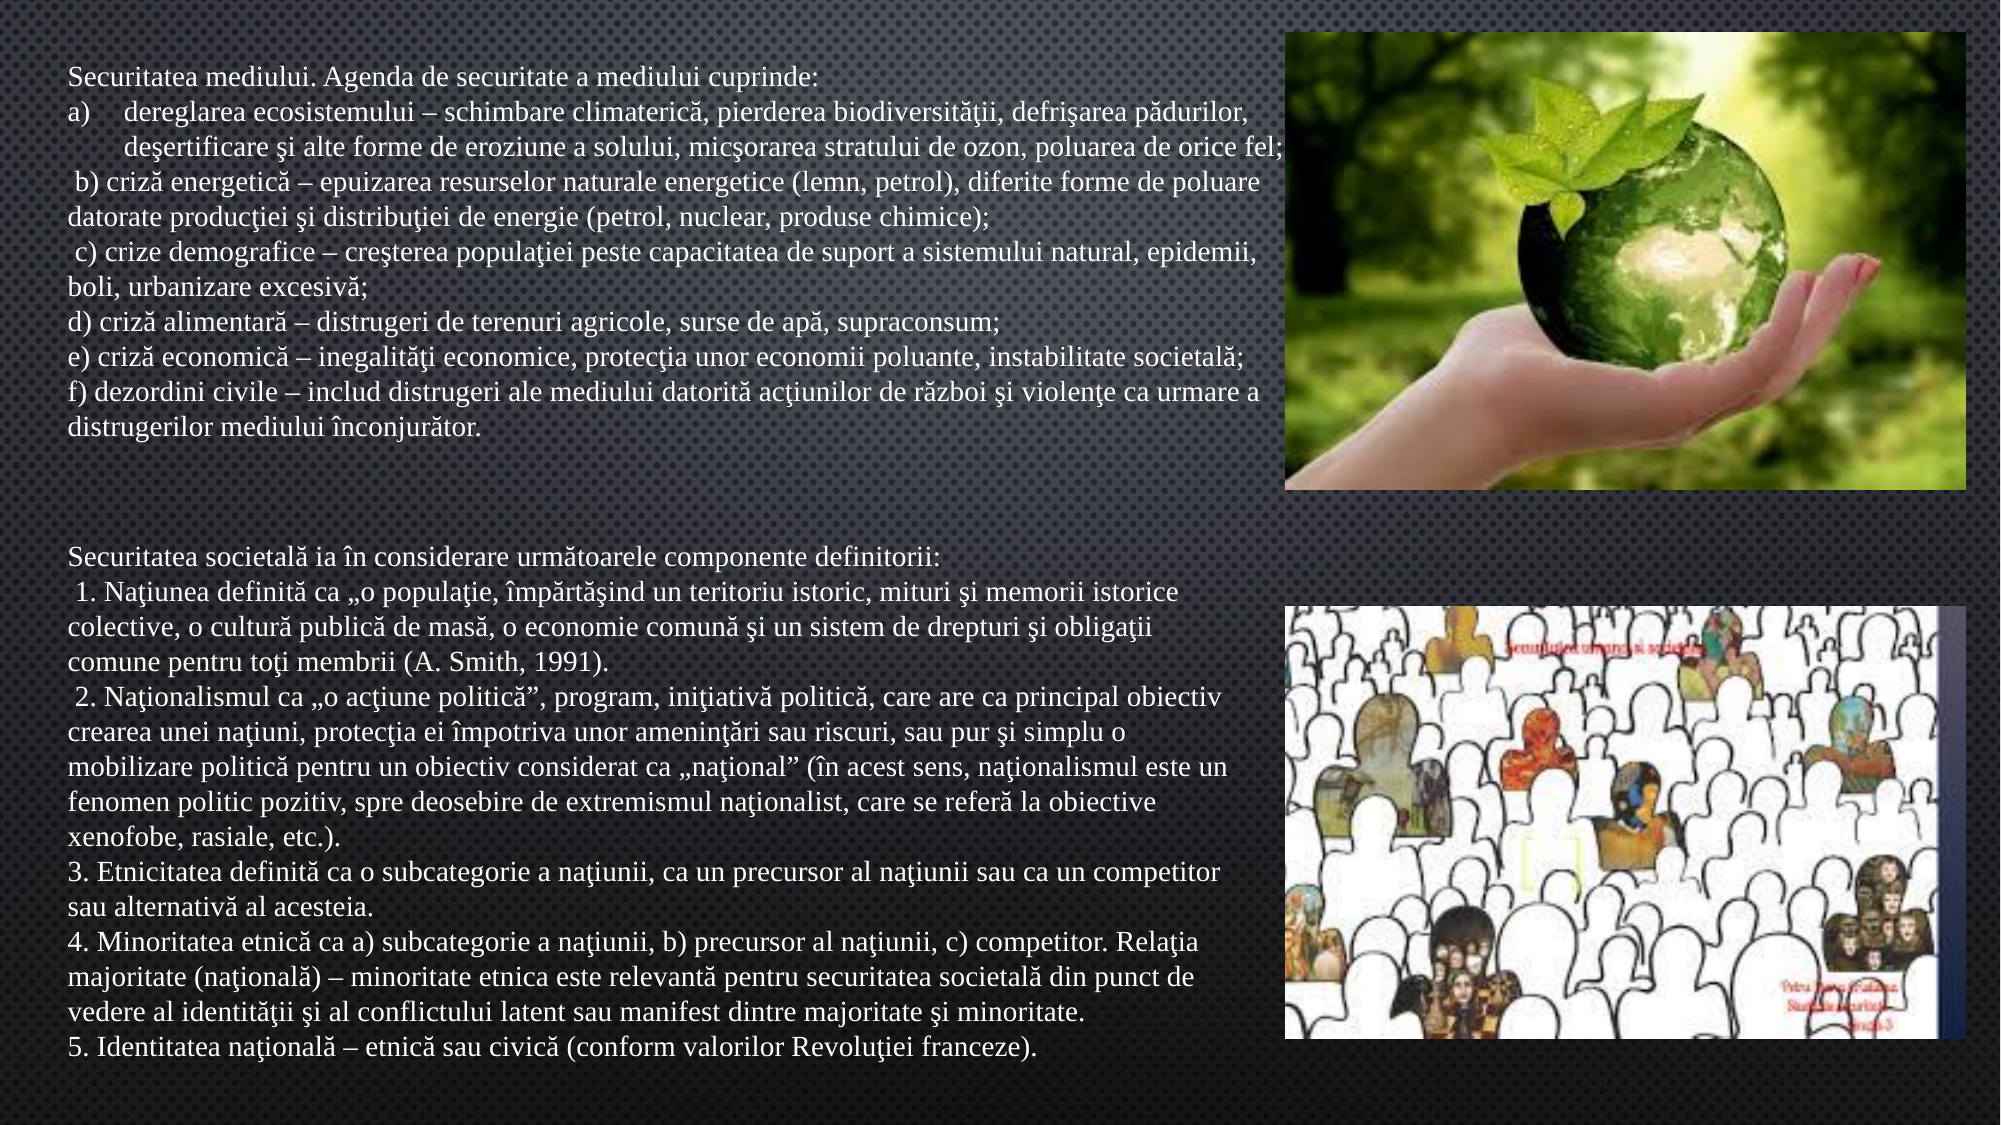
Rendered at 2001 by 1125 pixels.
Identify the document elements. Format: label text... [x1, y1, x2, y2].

picture [1285, 32, 1966, 490]
text_box Securitatea societală ia în considerare următoarele componente definitorii: 1. Naţiunea definită ca „o populaţie, împărtăşind un teritoriu istoric, mituri şi memorii istorice colective, o cultură publică de masă, o economie comună şi un sistem de drepturi şi obligaţii comune pentru toţi membrii (A. Smith, 1991). 2. Naţionalismul ca „o acţiune politică”, program, iniţiativă politică, care are ca principal obiectiv crearea unei naţiuni, protecţia ei împotriva unor ameninţări sau riscuri, sau pur şi simplu o mobilizare politică pentru un obiectiv considerat ca „naţional” (în acest sens, naţionalismul este un fenomen politic pozitiv, spre deosebire de extremismul naţionalist, care se referă la obiective xenofobe, rasiale, etc.). 3. Etnicitatea definită ca o subcategorie a naţiunii, ca un precursor al naţiunii sau ca un competitor sau alternativă al acesteia. 4. Minoritatea etnică ca a) subcategorie a naţiunii, b) precursor al naţiunii, c) competitor. Relaţia majoritate (naţională) – minoritate etnica este relevantă pentru securitatea societală din punct de vedere al identităţii şi al conflictului latent sau manifest dintre majoritate şi minoritate. 5. Identitatea naţională – etnică sau civică (conform valorilor Revoluţiei franceze). [52, 529, 1263, 1070]
picture [1285, 606, 1966, 1039]
text_box Securitatea mediului. Agenda de securitate a mediului cuprinde: dereglarea ecosistemului – schimbare climaterică, pierderea biodiversităţii, defrişarea pădurilor, deşertificare şi alte forme de eroziune a solului, micşorarea stratului de ozon, poluarea de orice fel; b) criză energetică – epuizarea resurselor naturale energetice (lemn, petrol), diferite forme de poluare datorate producţiei şi distribuţiei de energie (petrol, nuclear, produse chimice); c) crize demografice – creşterea populaţiei peste capacitatea de suport a sistemului natural, epidemii, boli, urbanizare excesivă; d) criză alimentară – distrugeri de terenuri agricole, surse de apă, supraconsum; e) criză economică – inegalităţi economice, protecţia unor economii poluante, instabilitate societală; f) dezordini civile – includ distrugeri ale mediului datorită acţiunilor de război şi violenţe ca urmare a distrugerilor mediului înconjurător. [52, 49, 1285, 450]
